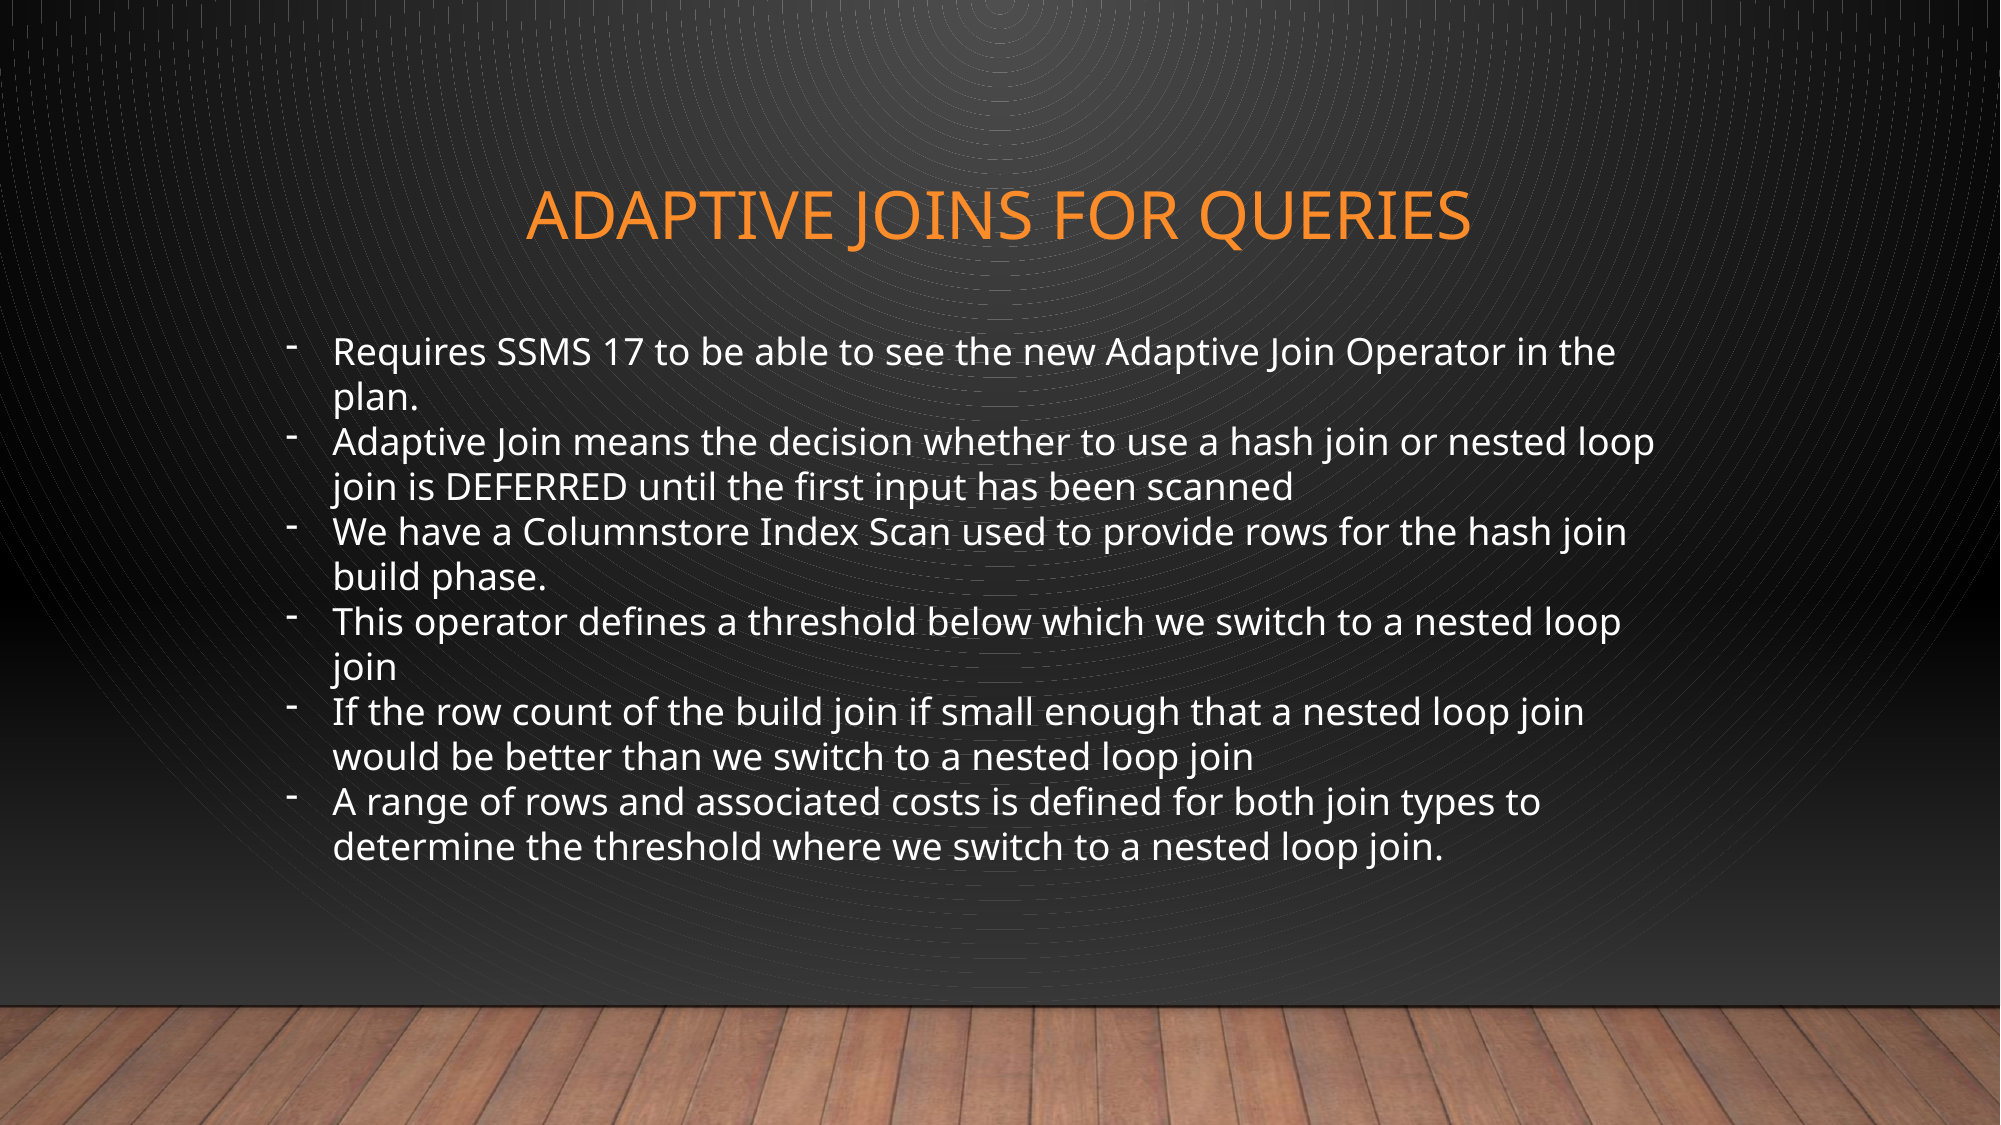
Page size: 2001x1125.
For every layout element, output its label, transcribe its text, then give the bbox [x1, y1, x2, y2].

picture [0, 1005, 2000, 1125]
title Adaptive joins for queries [238, 131, 1763, 305]
text_box Requires SSMS 17 to be able to see the new Adaptive Join Operator in the plan. Adaptive Join means the decision whether to use a hash join or nested loop join is DEFERRED until the first input has been scanned We have a Columnstore Index Scan used to provide rows for the hash join build phase. This operator defines a threshold below which we switch to a nested loop join If the row count of the build join if small enough that a nested loop join would be better than we switch to a nested loop join A range of rows and associated costs is defined for both join types to determine the threshold where we switch to a nested loop join. [270, 320, 1693, 965]
